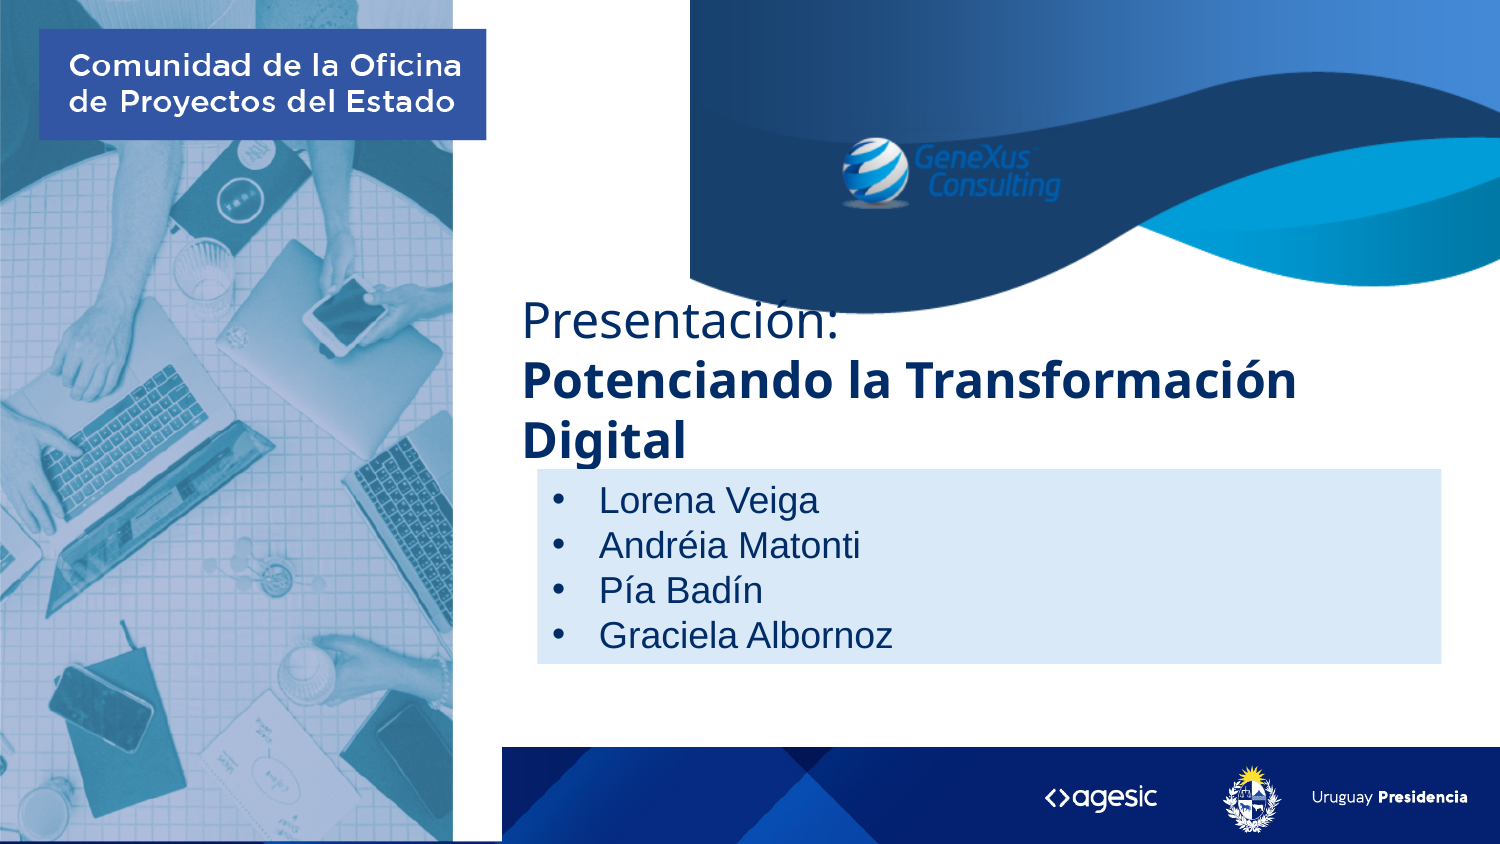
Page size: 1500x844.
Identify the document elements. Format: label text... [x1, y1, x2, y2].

picture [0, 0, 1500, 844]
text_box Lorena Veiga Andréia Matonti Pía Badín Graciela Albornoz [537, 469, 1442, 664]
text_box Presentación: Potenciando la Transformación Digital [507, 248, 1442, 508]
